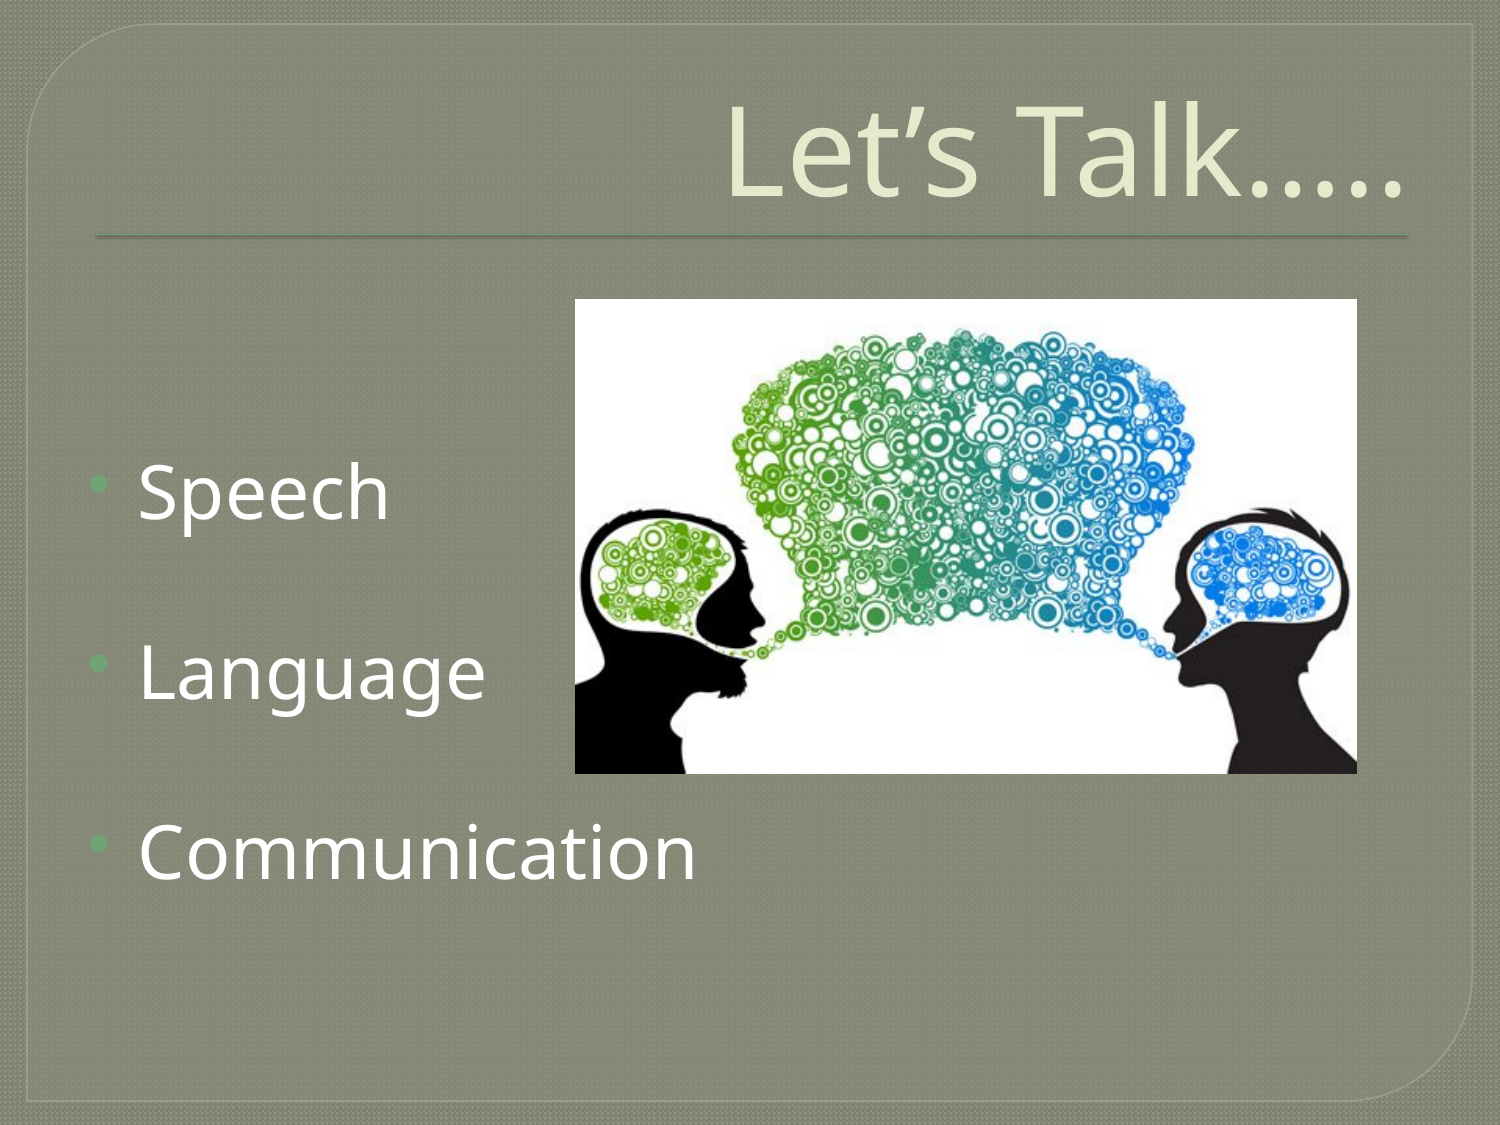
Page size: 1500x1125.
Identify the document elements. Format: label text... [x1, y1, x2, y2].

list Speech Language Communication [75, 437, 1425, 1013]
title Let’s Talk….. [75, 41, 1425, 230]
picture [574, 299, 1357, 774]
